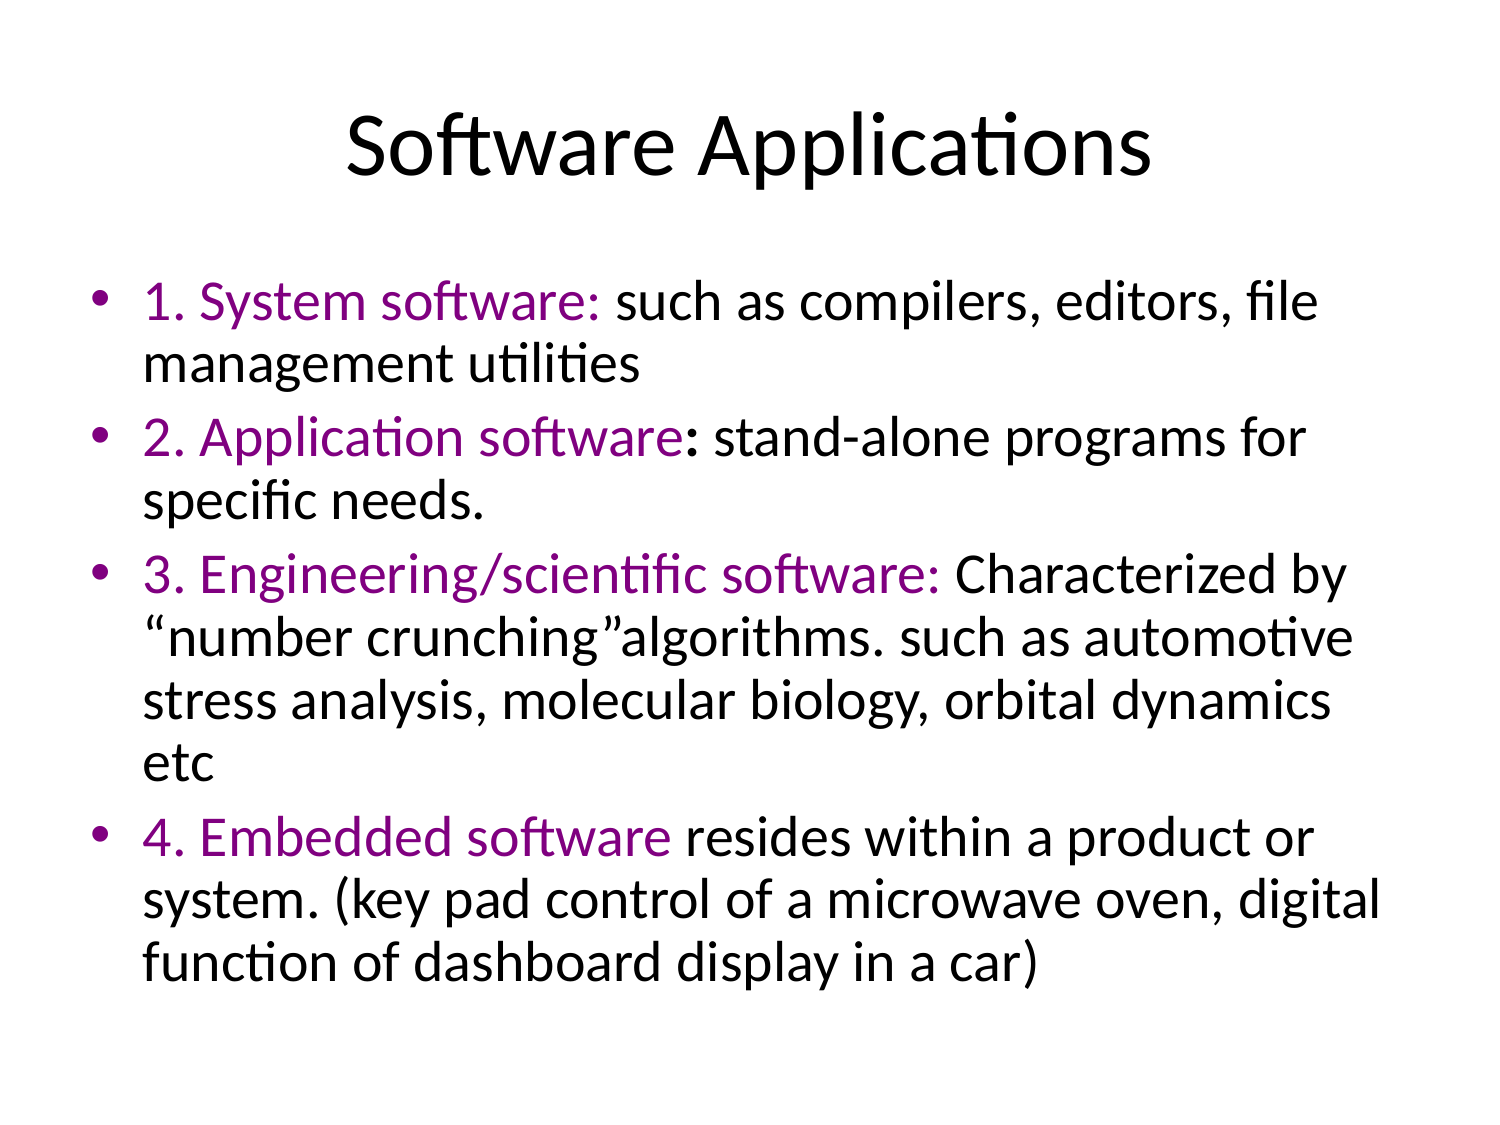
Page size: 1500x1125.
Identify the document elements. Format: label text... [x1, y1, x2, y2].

list 1. System software: such as compilers, editors, file management utilities 2. Application software: stand-alone programs for specific needs. 3. Engineering/scientific software: Characterized by “number crunching”algorithms. such as automotive stress analysis, molecular biology, orbital dynamics etc 4. Embedded software resides within a product or system. (key pad control of a microwave oven, digital function of dashboard display in a car) [75, 262, 1425, 1005]
title Software Applications [75, 45, 1425, 233]
